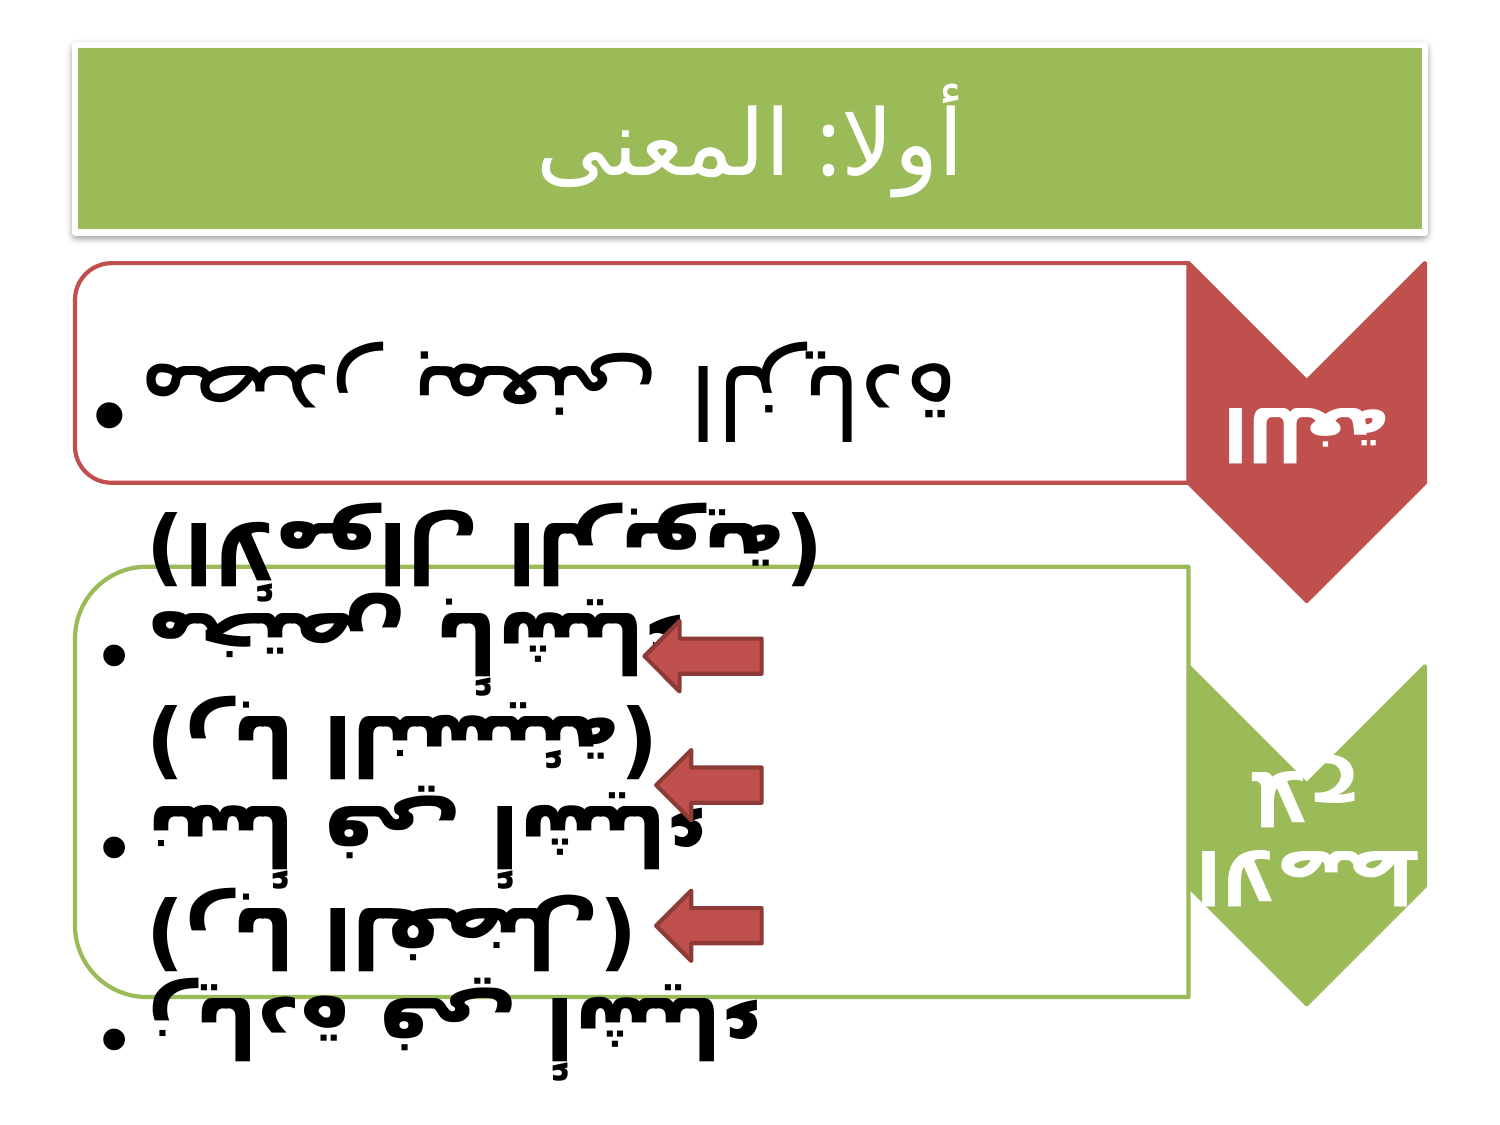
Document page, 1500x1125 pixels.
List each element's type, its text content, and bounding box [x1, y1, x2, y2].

title أولا: المعنى [72, 42, 1428, 236]
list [74, 262, 1426, 1006]
